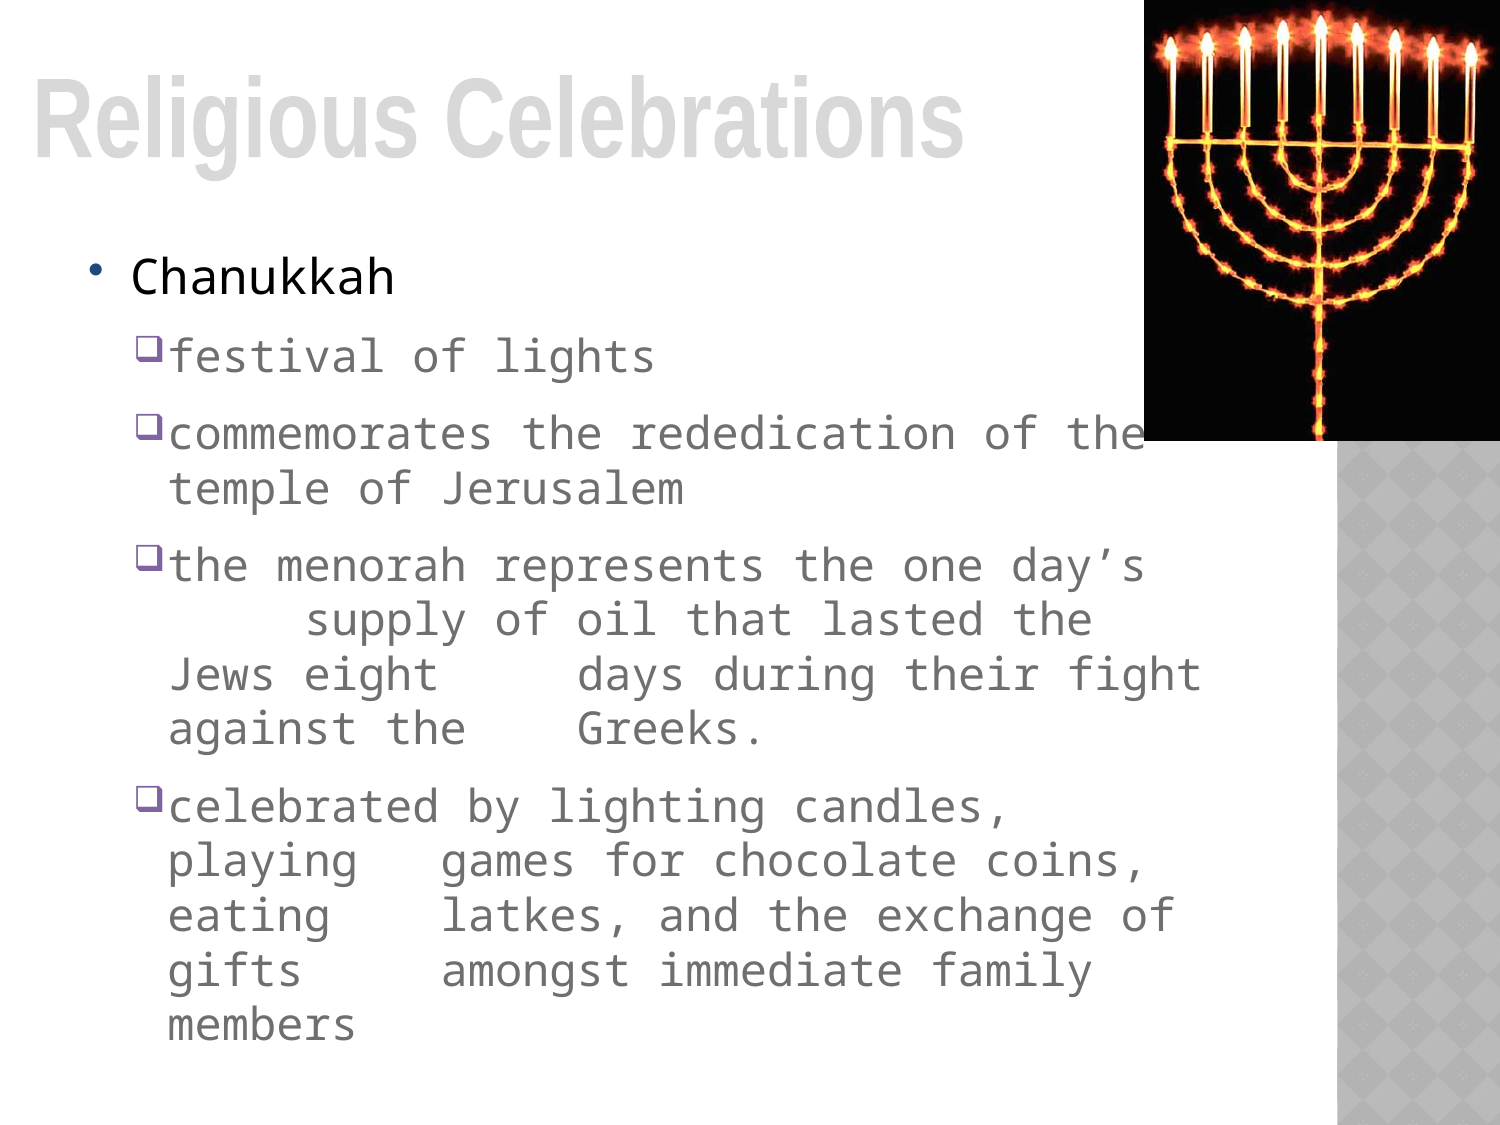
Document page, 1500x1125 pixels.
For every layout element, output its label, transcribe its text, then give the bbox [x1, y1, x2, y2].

picture [1143, 0, 1500, 441]
list Chanukkah festival of lights commemorates the rededication of the temple of Jerusalem the menorah represents the one day’s supply of oil that lasted the Jews eight days during their fight against the Greeks. celebrated by lighting candles, playing games for chocolate coins, eating latkes, and the exchange of gifts amongst immediate family members [75, 237, 1238, 1060]
